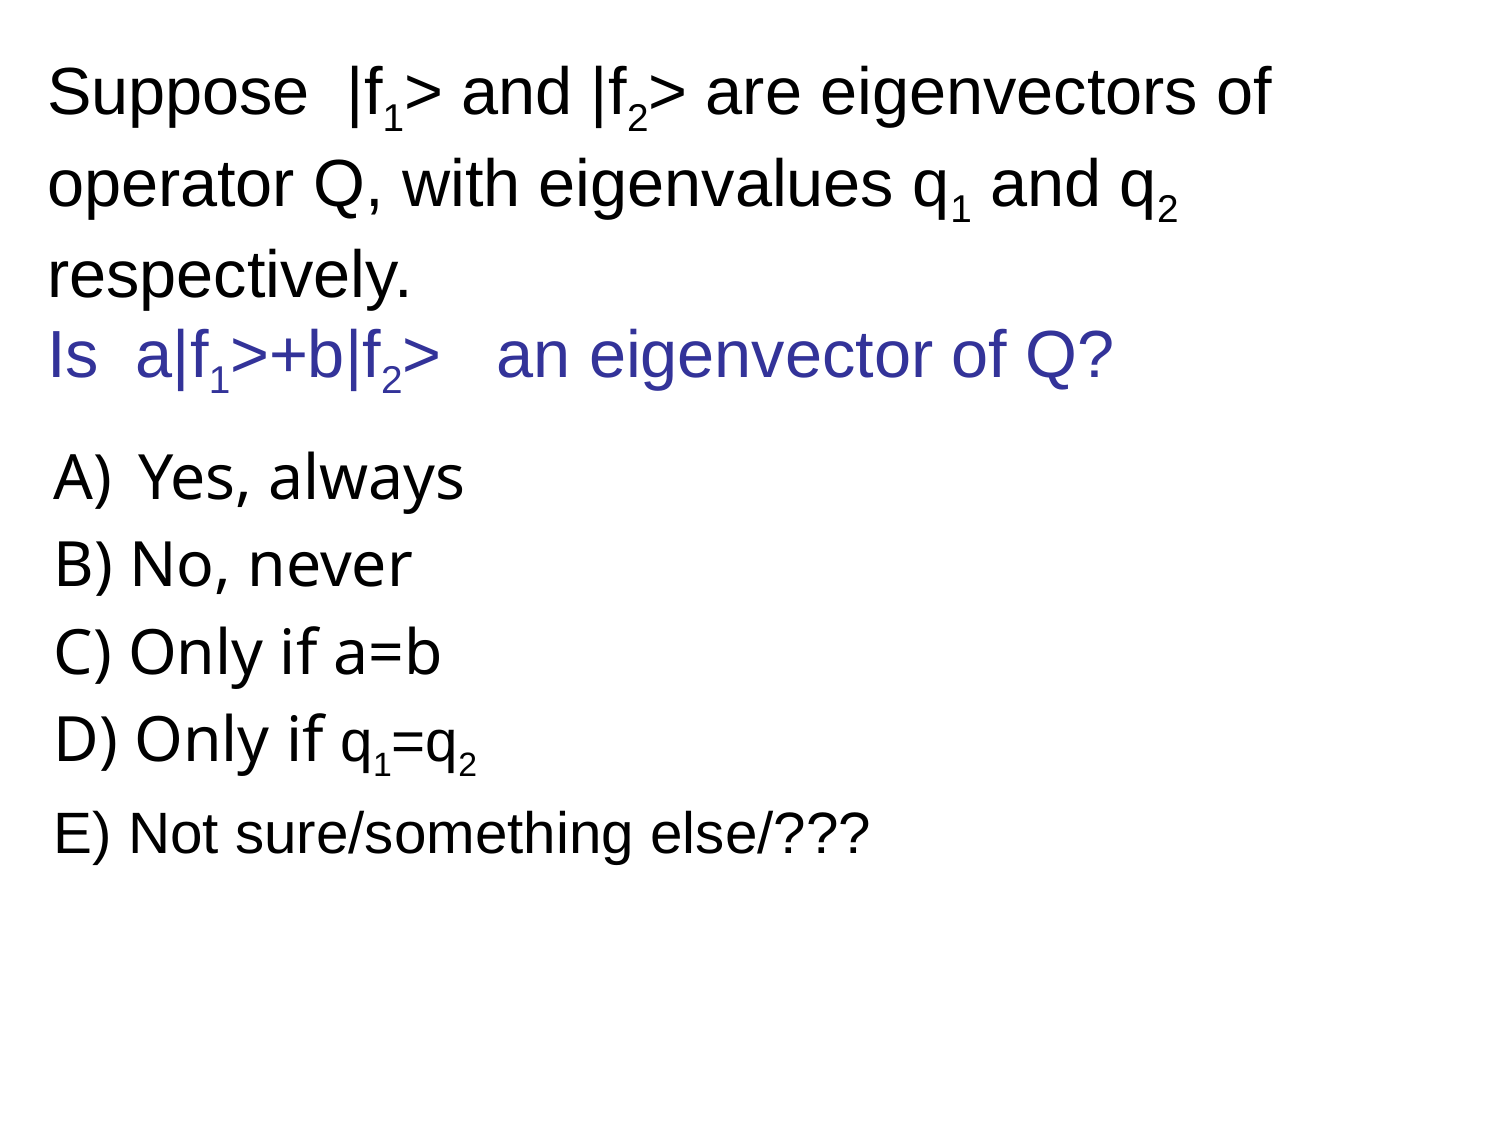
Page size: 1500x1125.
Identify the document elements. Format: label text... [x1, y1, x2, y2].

list Yes, always B) No, never C) Only if a=b D) Only if q1=q2 E) Not sure/something else/??? [38, 429, 1469, 1025]
title Suppose |f1> and |f2> are eigenvectors of operator Q, with eigenvalues q1 and q2 respectively. Is a|f1>+b|f2> an eigenvector of Q? [32, 40, 1468, 406]
